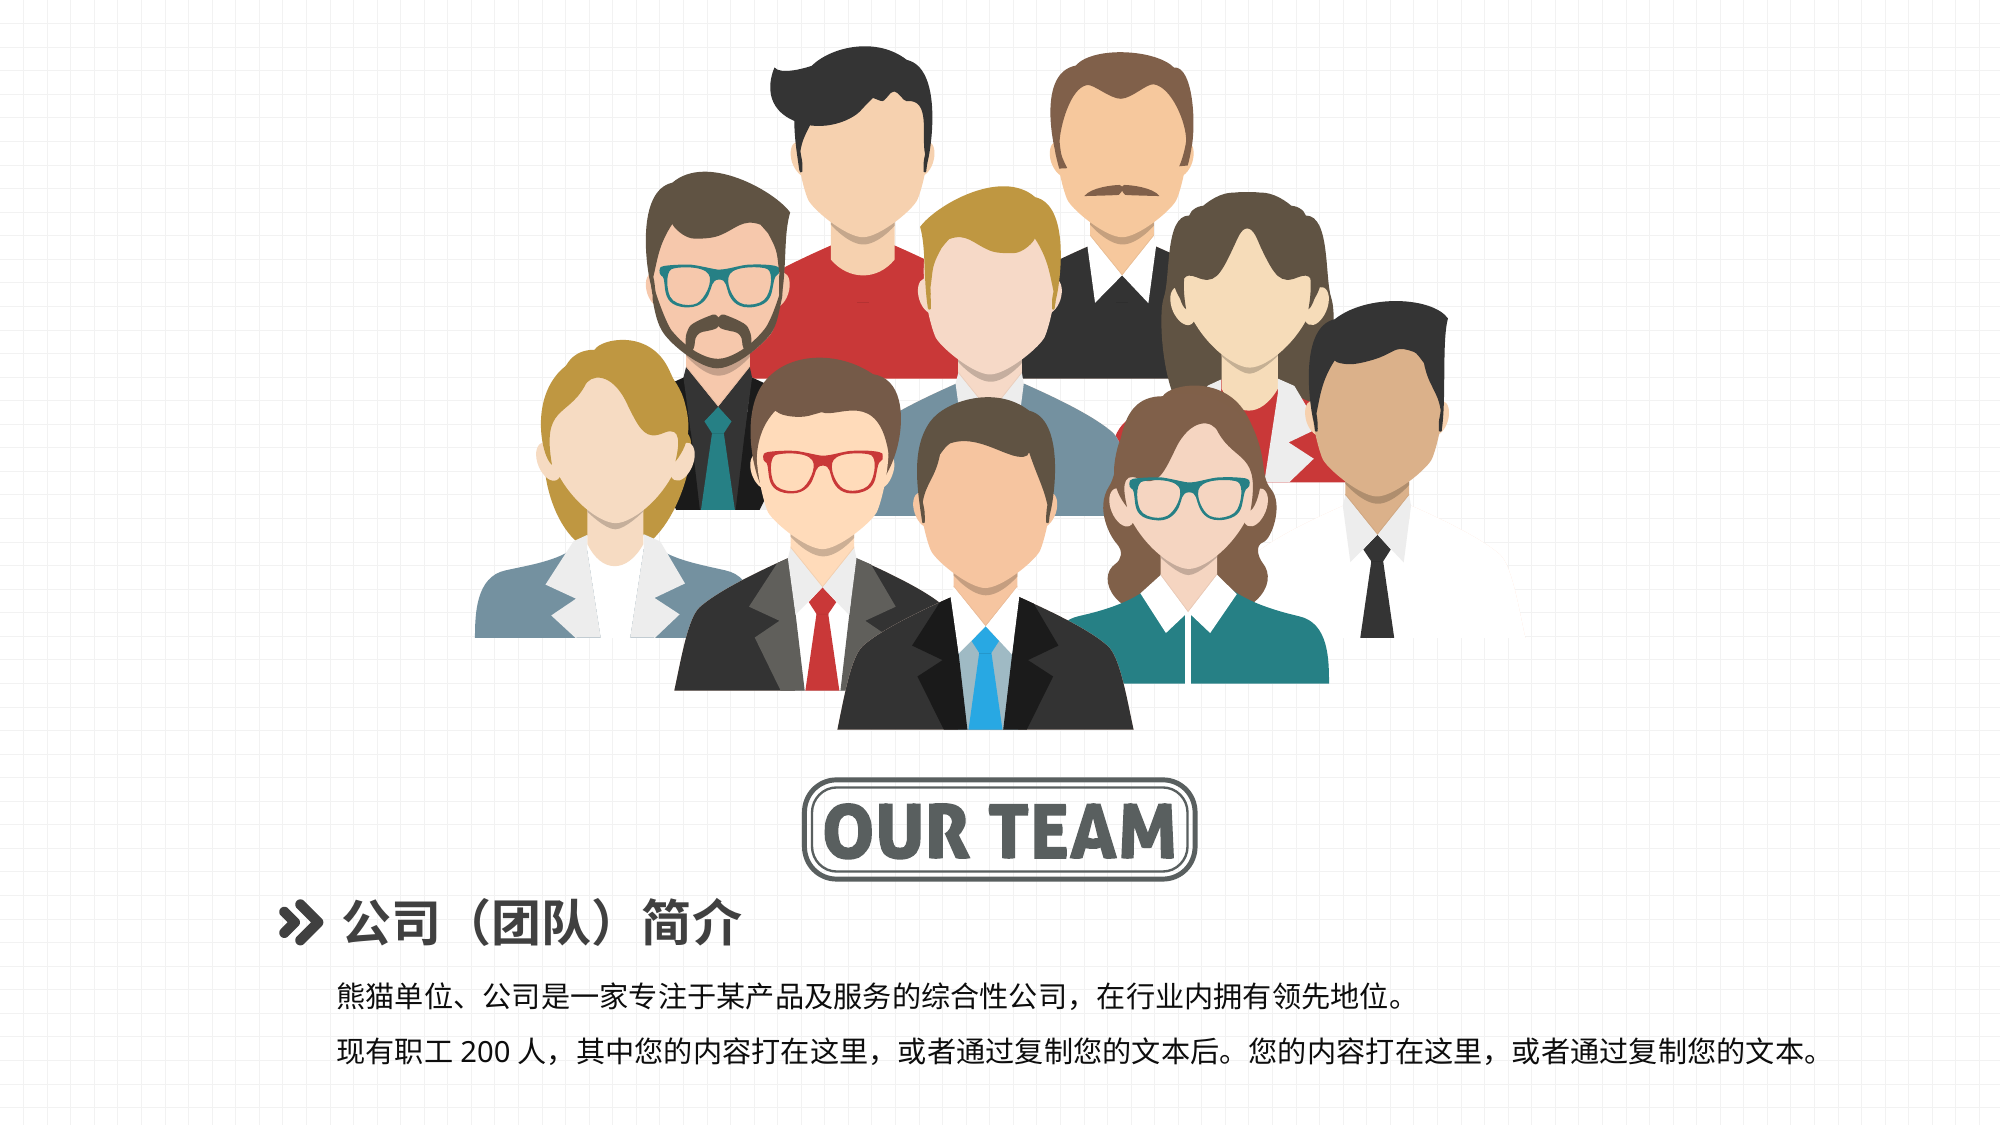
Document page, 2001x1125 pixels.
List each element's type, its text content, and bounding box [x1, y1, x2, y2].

text_box [279, 906, 300, 938]
text_box [295, 899, 324, 946]
text_box 公司（团队）简介 [327, 884, 757, 960]
picture [474, 45, 1526, 730]
text_box 熊猫单位、公司是一家专注于某产品及服务的综合性公司，在行业内拥有领先地位。 现有职工200人，其中您的内容打在这里，或者通过复制您的文本后。您的内容打在这里，或者通过复制您的文本。 [279, 961, 1861, 1075]
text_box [804, 779, 1196, 880]
